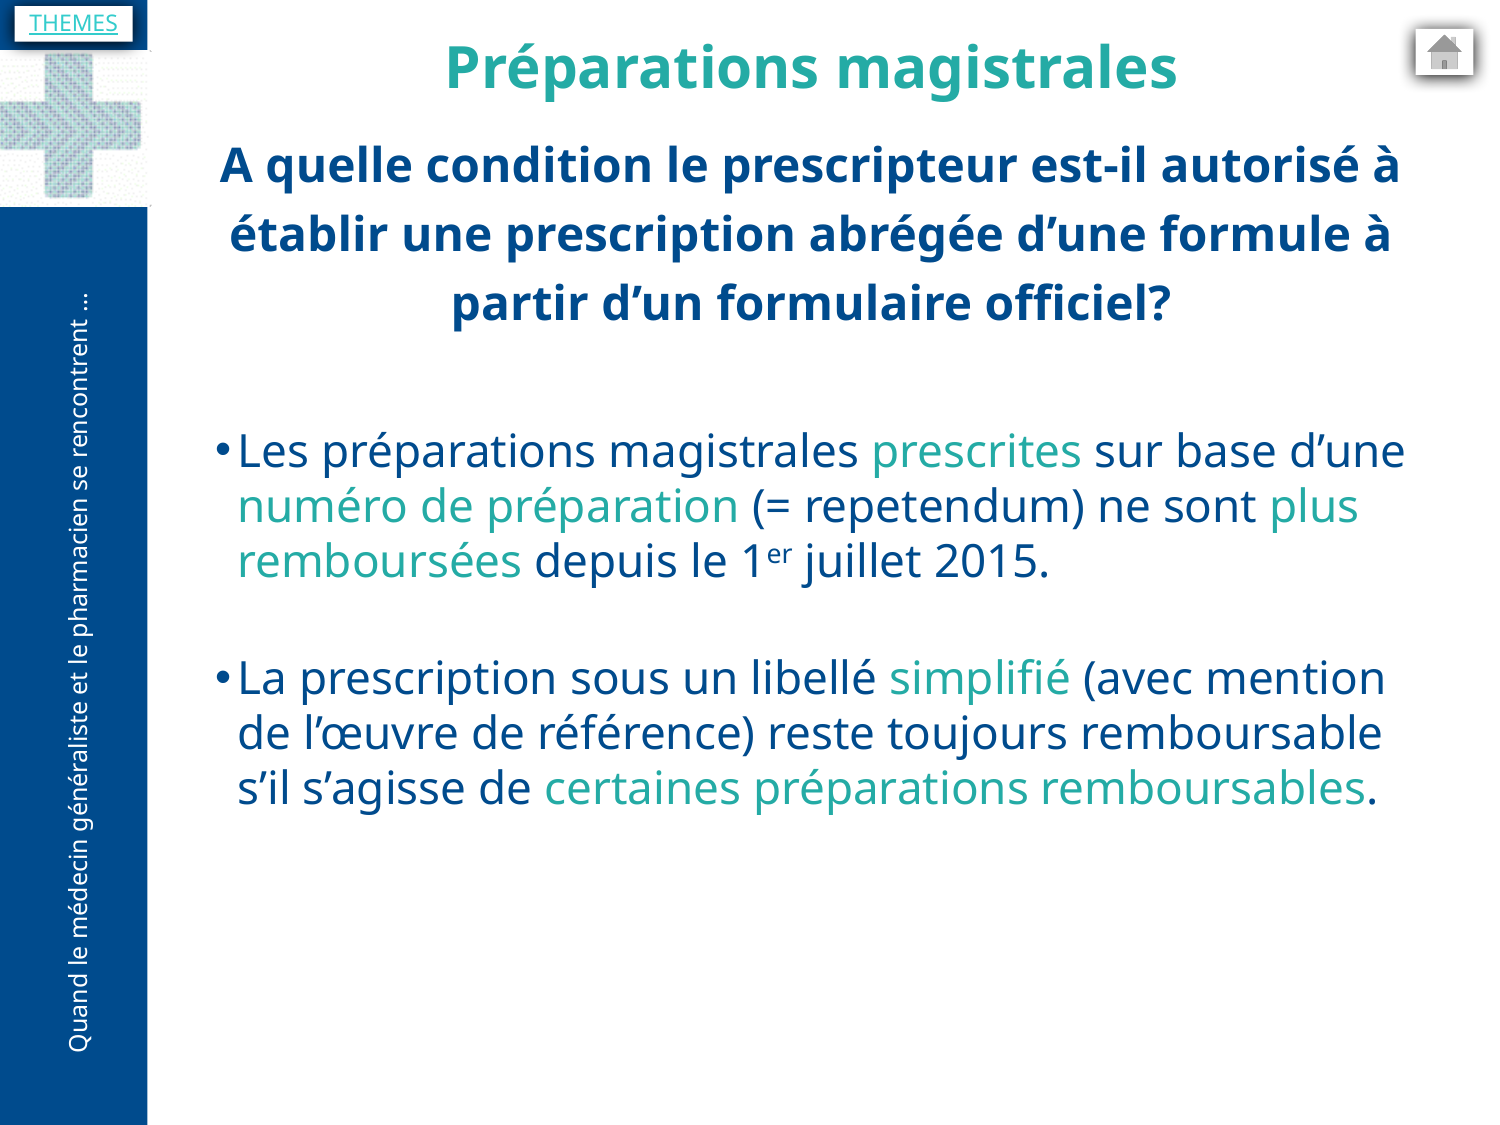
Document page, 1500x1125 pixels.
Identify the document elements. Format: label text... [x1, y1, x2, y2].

text_box THEMES [14, 5, 134, 42]
picture [0, 50, 152, 207]
list Les préparations magistrales prescrites sur base d’une numéro de préparation (= repetendum) ne sont plus remboursées depuis le 1er juillet 2015. La prescription sous un libellé simplifié (avec mention de l’œuvre de référence) reste toujours remboursable s’il s’agisse de certaines préparations remboursables. [200, 413, 1460, 1125]
text_box [1415, 28, 1474, 76]
list Préparations magistrales [163, 30, 1460, 115]
text_box A quelle condition le prescripteur est-il autorisé à établir une prescription abrégée d’une formule à partir d’un formulaire officiel? [163, 115, 1460, 338]
